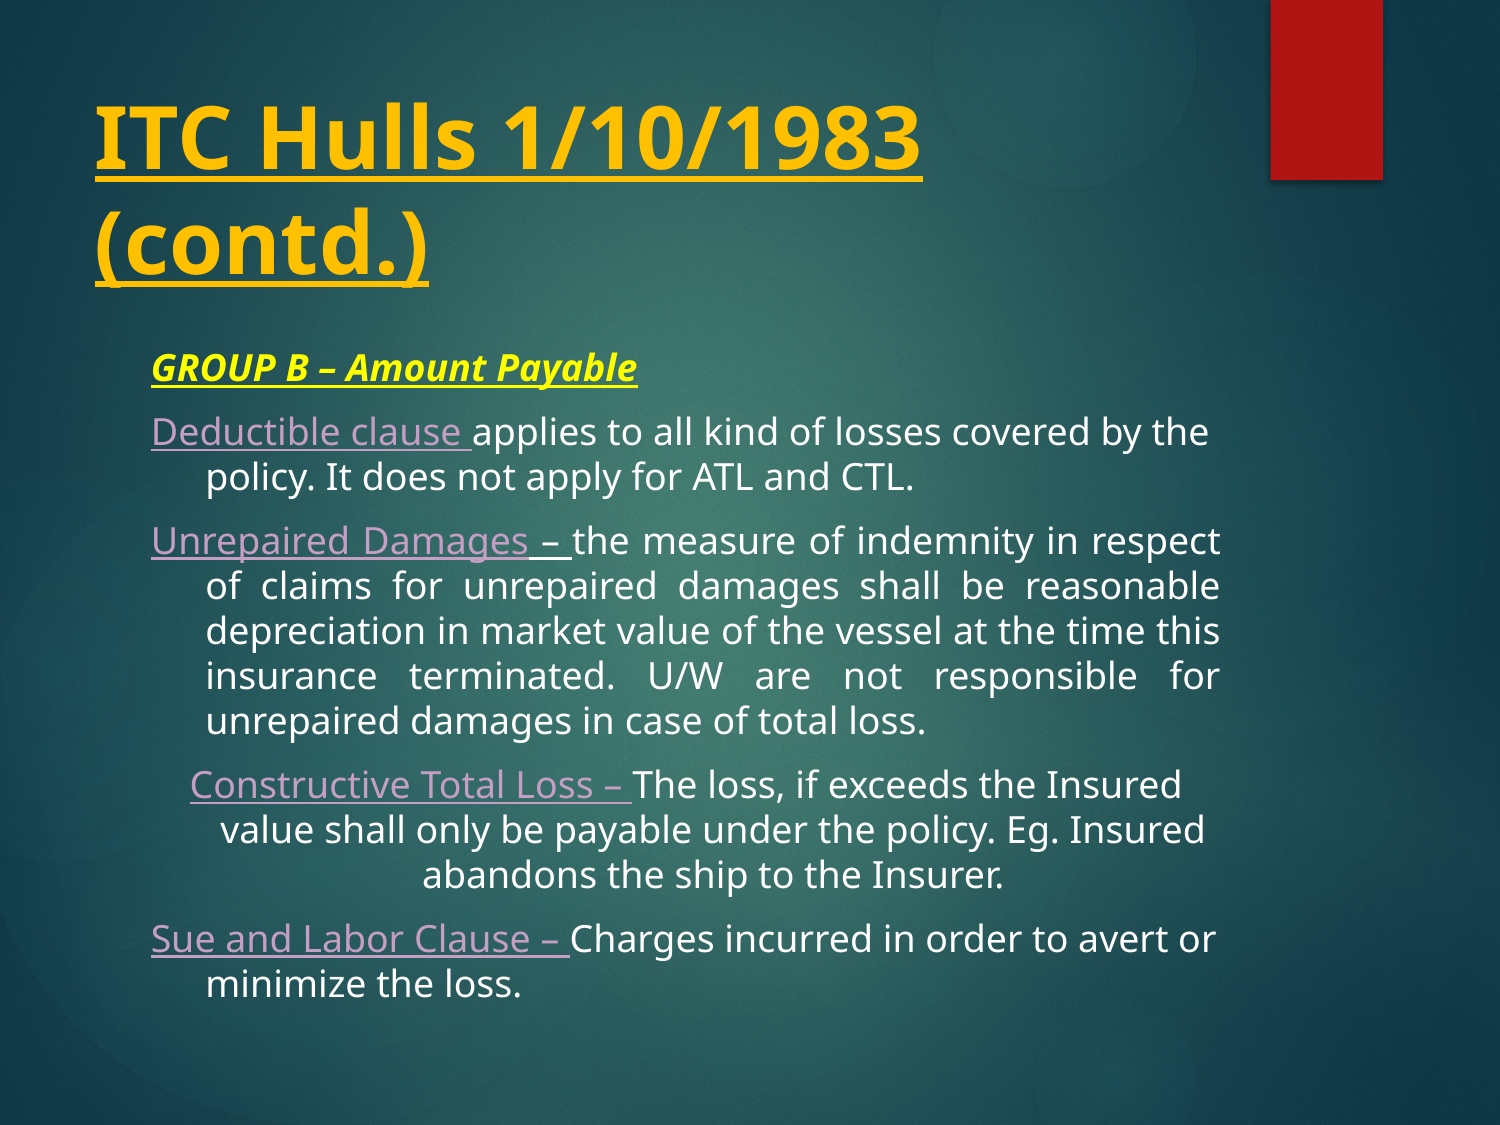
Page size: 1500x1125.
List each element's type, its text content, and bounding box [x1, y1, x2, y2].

title ITC Hulls 1/10/1983 (contd.) [79, 74, 1237, 304]
list GROUP B – Amount Payable Deductible clause applies to all kind of losses covered by the policy. It does not apply for ATL and CTL. Unrepaired Damages – the measure of indemnity in respect of claims for unrepaired damages shall be reasonable depreciation in market value of the vessel at the time this insurance terminated. U/W are not responsible for unrepaired damages in case of total loss. Constructive Total Loss – The loss, if exceeds the Insured value shall only be payable under the policy. Eg. Insured abandons the ship to the Insurer. Sue and Labor Clause – Charges incurred in order to avert or minimize the loss. [135, 336, 1237, 1025]
